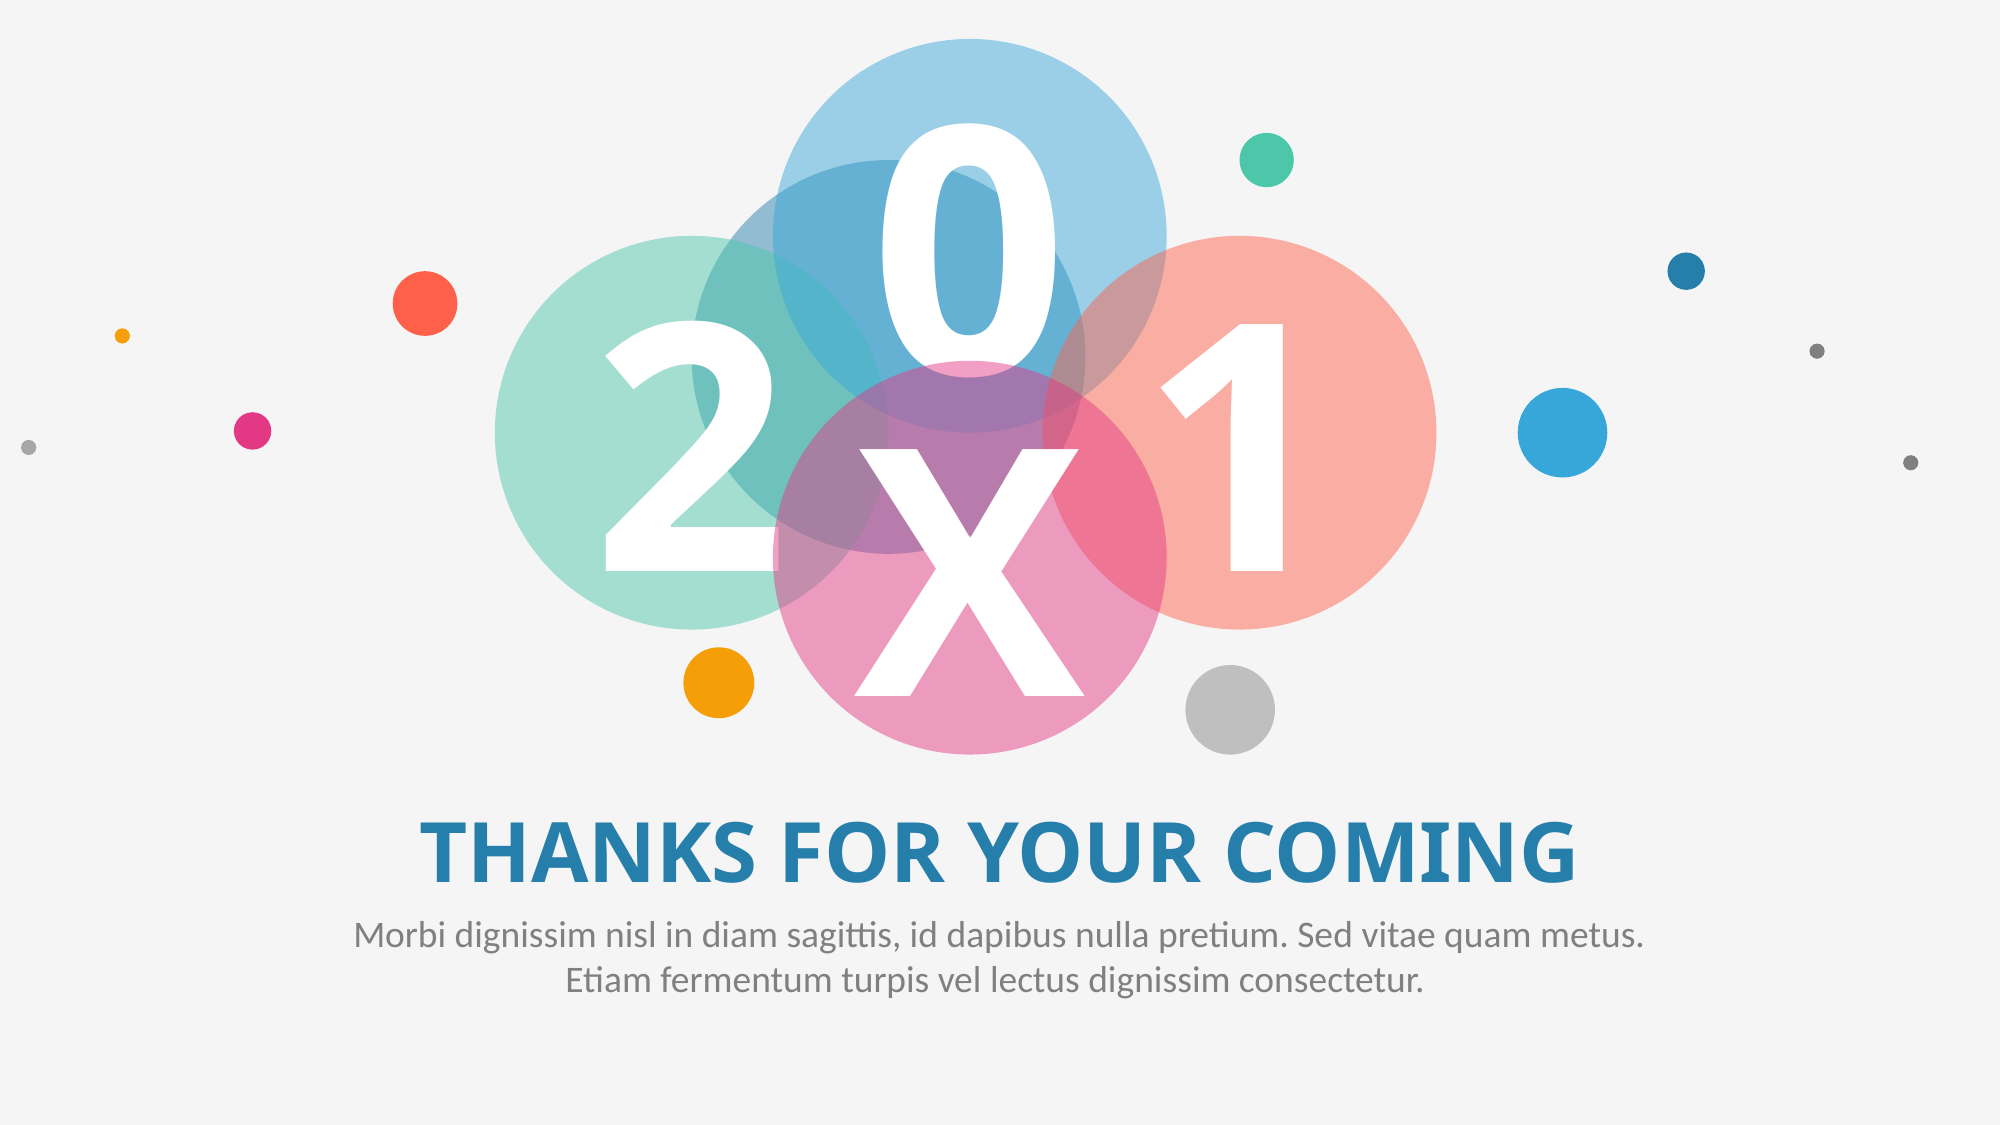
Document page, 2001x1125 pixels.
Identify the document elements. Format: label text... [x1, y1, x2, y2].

text_box [730, 194, 776, 251]
text_box [682, 646, 756, 720]
text_box 0 [771, 37, 1168, 397]
text_box [1184, 663, 1277, 756]
text_box [19, 438, 38, 457]
text_box [1516, 386, 1609, 479]
text_box [1238, 131, 1295, 189]
text_box 1 [1049, 234, 1438, 631]
text_box X [771, 359, 1168, 756]
text_box Morbi dignissim nisl in diam sagittis, id dapibus nulla pretium. Sed vitae quam metus. Etiam fermentum turpis vel lectus dignissim consectetur. [294, 902, 1705, 1007]
text_box [1666, 251, 1706, 291]
text_box 2 [493, 234, 853, 631]
text_box THANKS FOR YOUR COMING [406, 793, 1594, 902]
text_box [113, 327, 132, 345]
text_box [232, 411, 273, 451]
text_box [391, 270, 459, 337]
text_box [1809, 343, 1919, 471]
